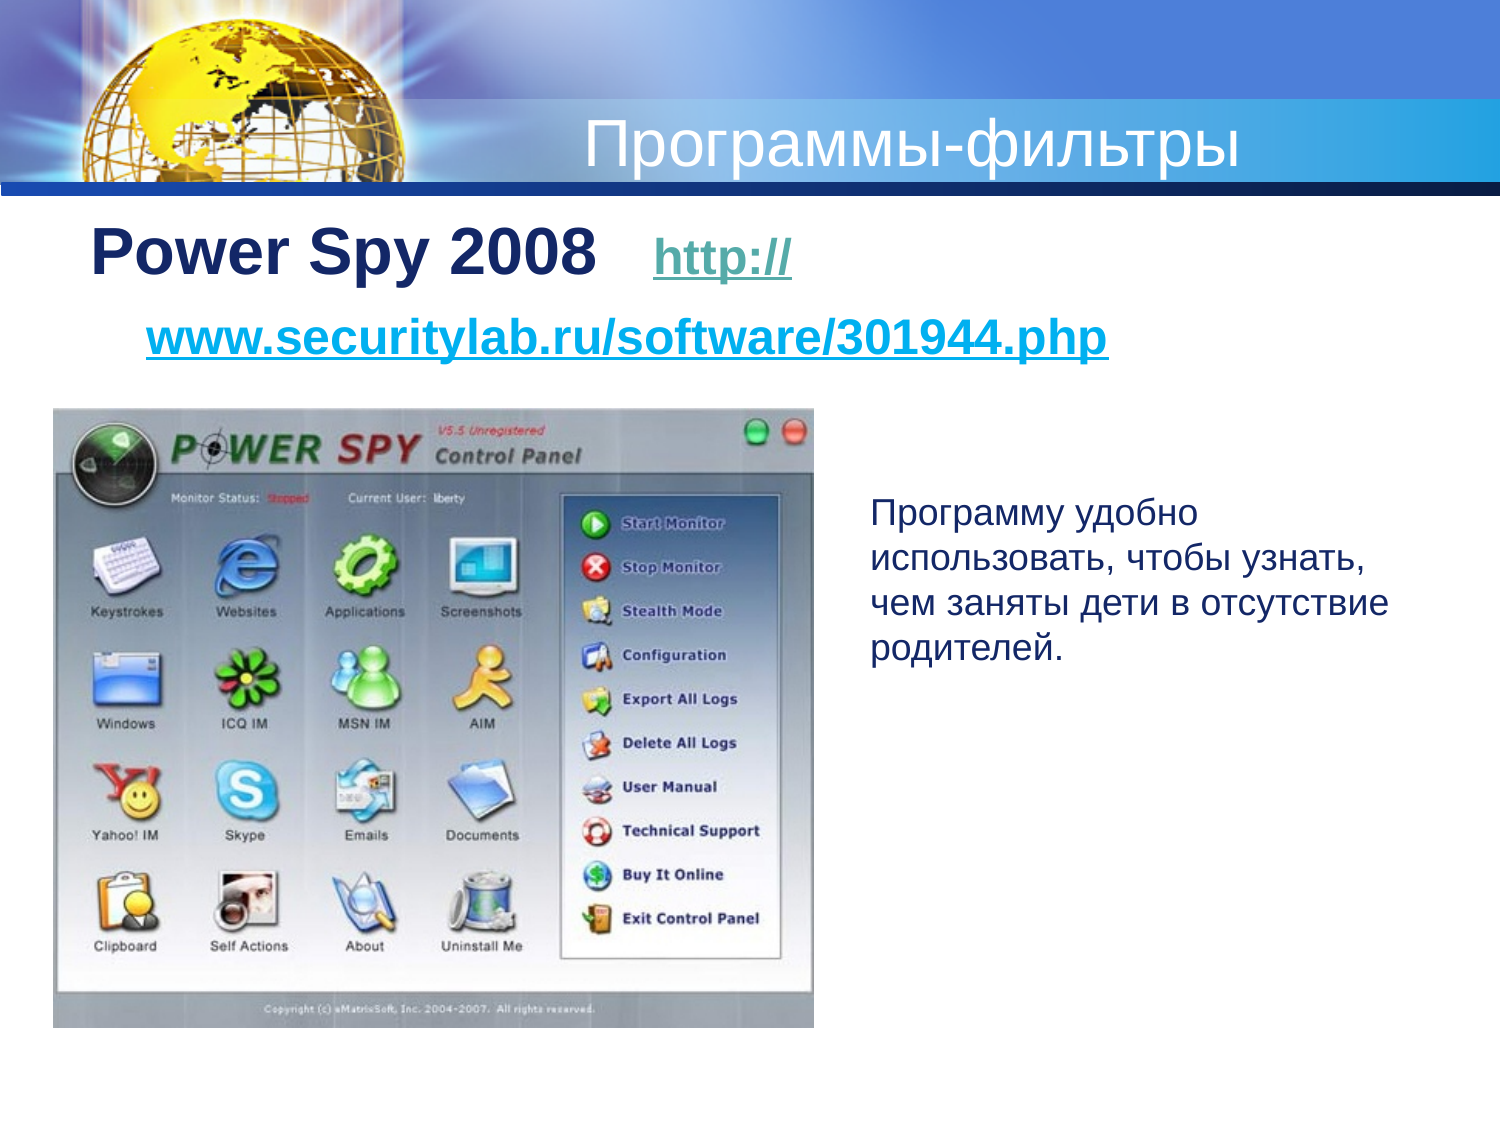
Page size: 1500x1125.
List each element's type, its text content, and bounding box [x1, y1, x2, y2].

title Программы-фильтры [399, 99, 1426, 181]
text_box [298, 99, 412, 183]
list Power Spy 2008 http://www.securitylab.ru/software/301944.php [74, 199, 1426, 1038]
picture [52, 408, 814, 1028]
picture [0, 0, 1500, 185]
text_box Программу удобно использовать, чтобы узнать, чем заняты дети в отсутствие родителей. [855, 480, 1442, 721]
